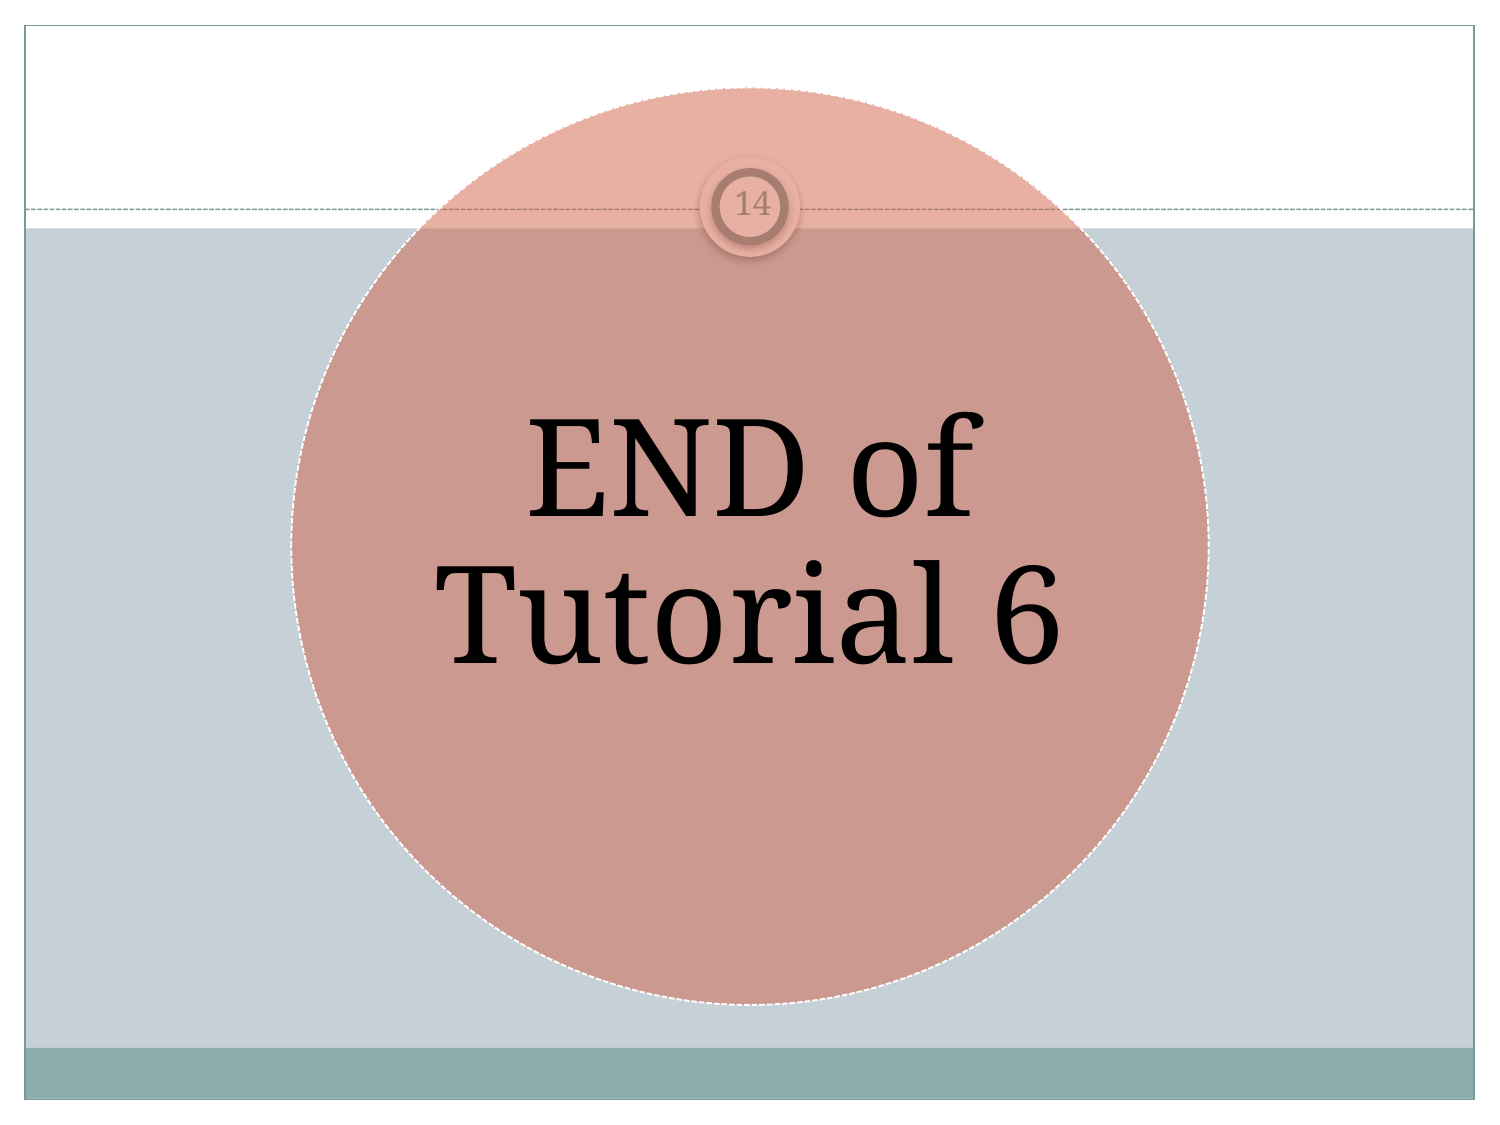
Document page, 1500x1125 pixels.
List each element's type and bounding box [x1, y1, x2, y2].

list [74, 87, 1426, 1006]
